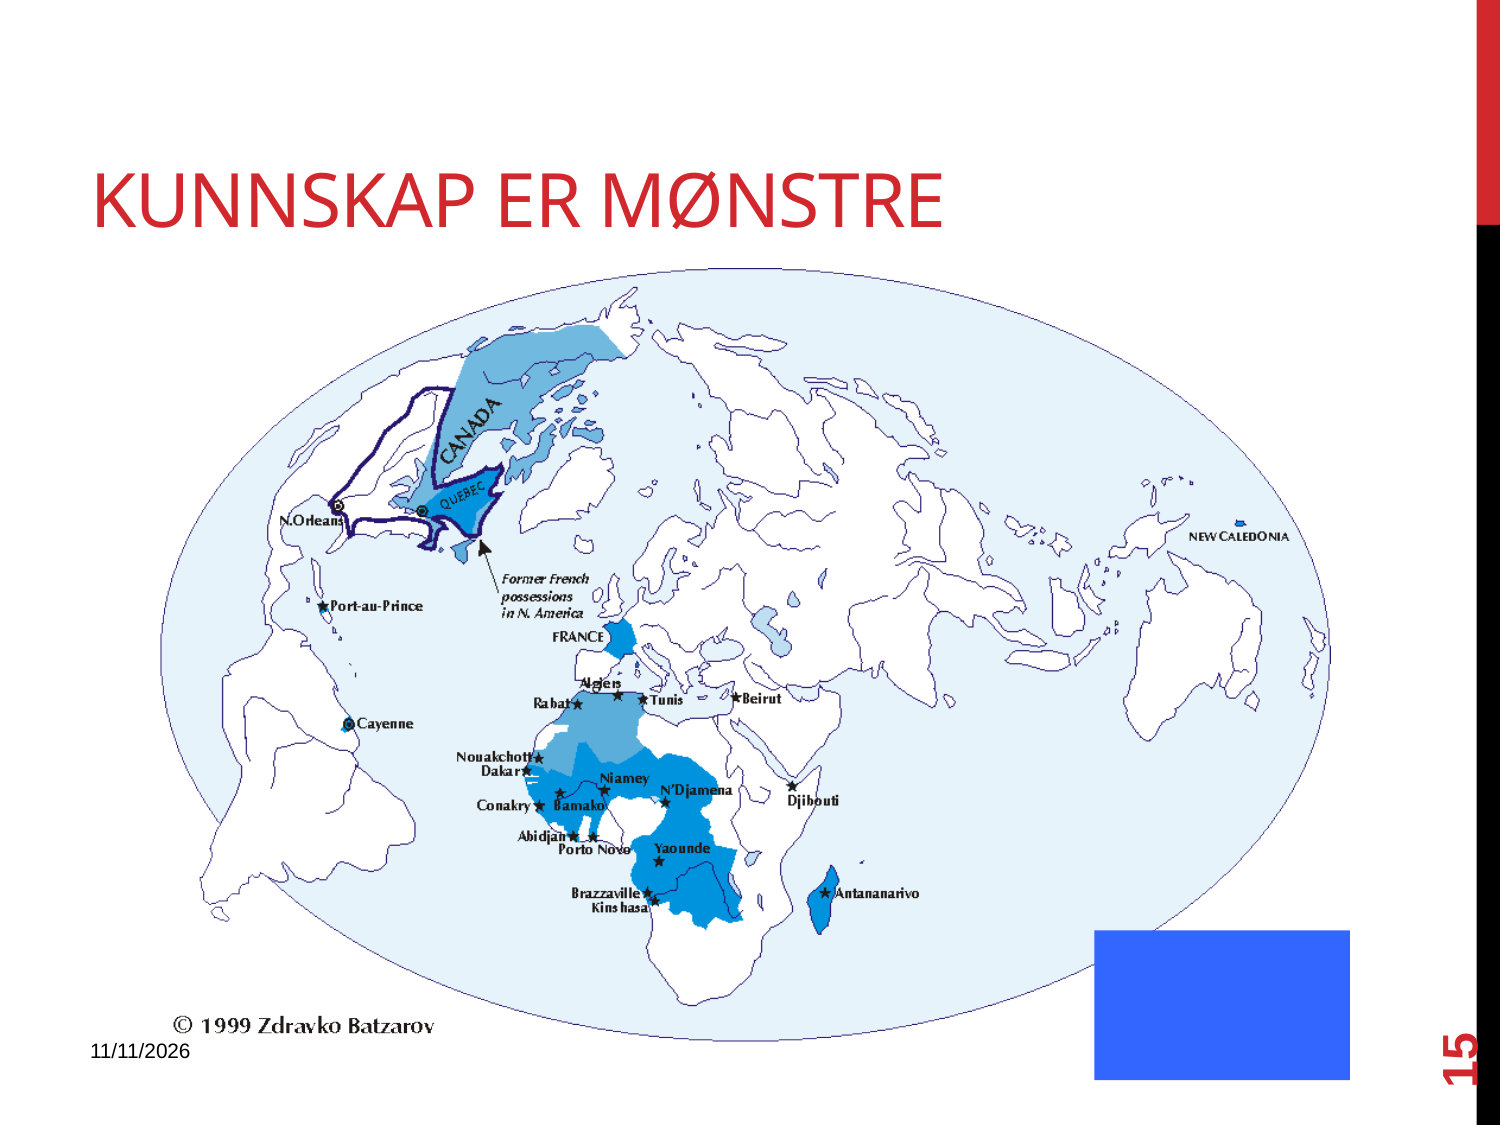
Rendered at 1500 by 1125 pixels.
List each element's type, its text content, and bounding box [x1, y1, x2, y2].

title Kunnskap er mønstre [75, 25, 1025, 250]
text_box [1094, 930, 1350, 1081]
picture [157, 267, 1331, 1044]
slide_number 15 [1427, 887, 1488, 1104]
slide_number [75, 1012, 638, 1063]
